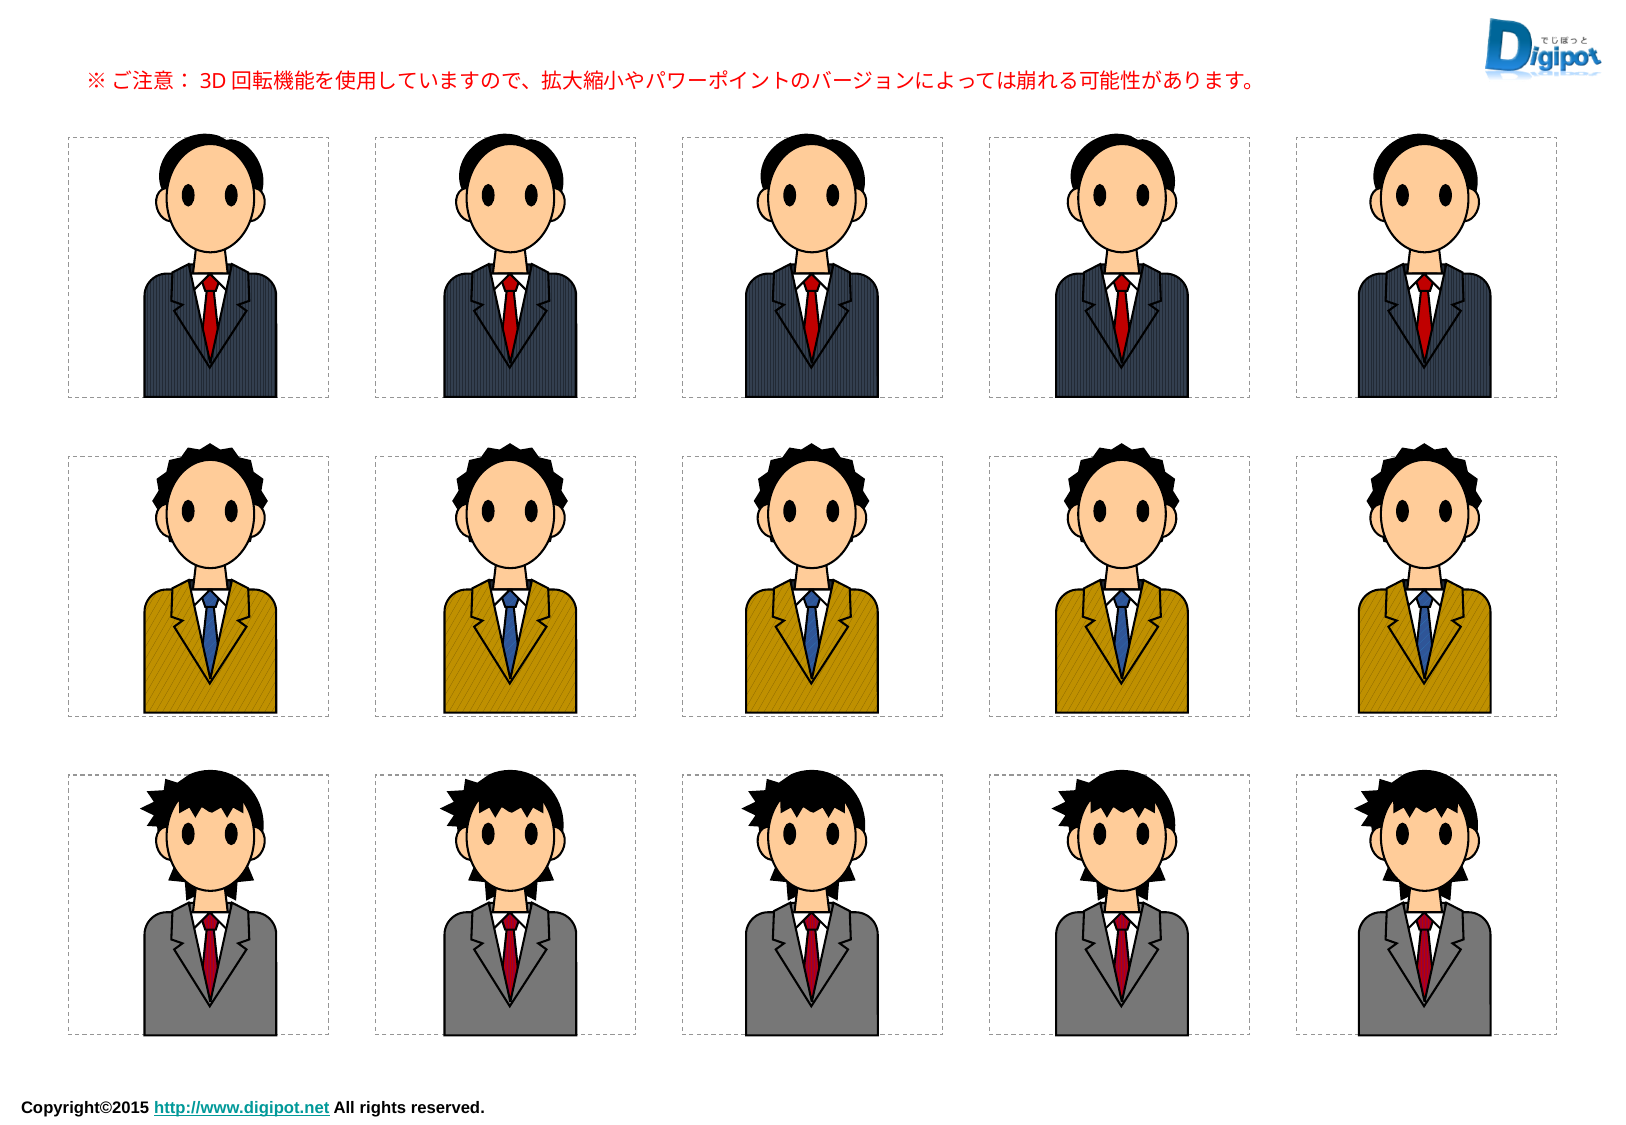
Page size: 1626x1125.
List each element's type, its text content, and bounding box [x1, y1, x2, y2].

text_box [745, 444, 879, 713]
text_box ※ご注意：3D回転機能を使用していますので、拡大縮小やパワーポイントのバージョンによっては崩れる可能性があります。 [71, 60, 1279, 101]
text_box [1358, 134, 1491, 398]
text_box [1358, 444, 1491, 713]
picture [1485, 18, 1602, 82]
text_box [1055, 134, 1189, 398]
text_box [745, 134, 879, 398]
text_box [144, 134, 277, 398]
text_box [1053, 770, 1189, 1036]
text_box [444, 444, 577, 713]
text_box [444, 134, 577, 398]
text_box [141, 770, 277, 1036]
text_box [441, 770, 577, 1036]
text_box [144, 444, 277, 713]
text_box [1356, 770, 1491, 1036]
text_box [1055, 444, 1189, 713]
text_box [743, 770, 879, 1036]
